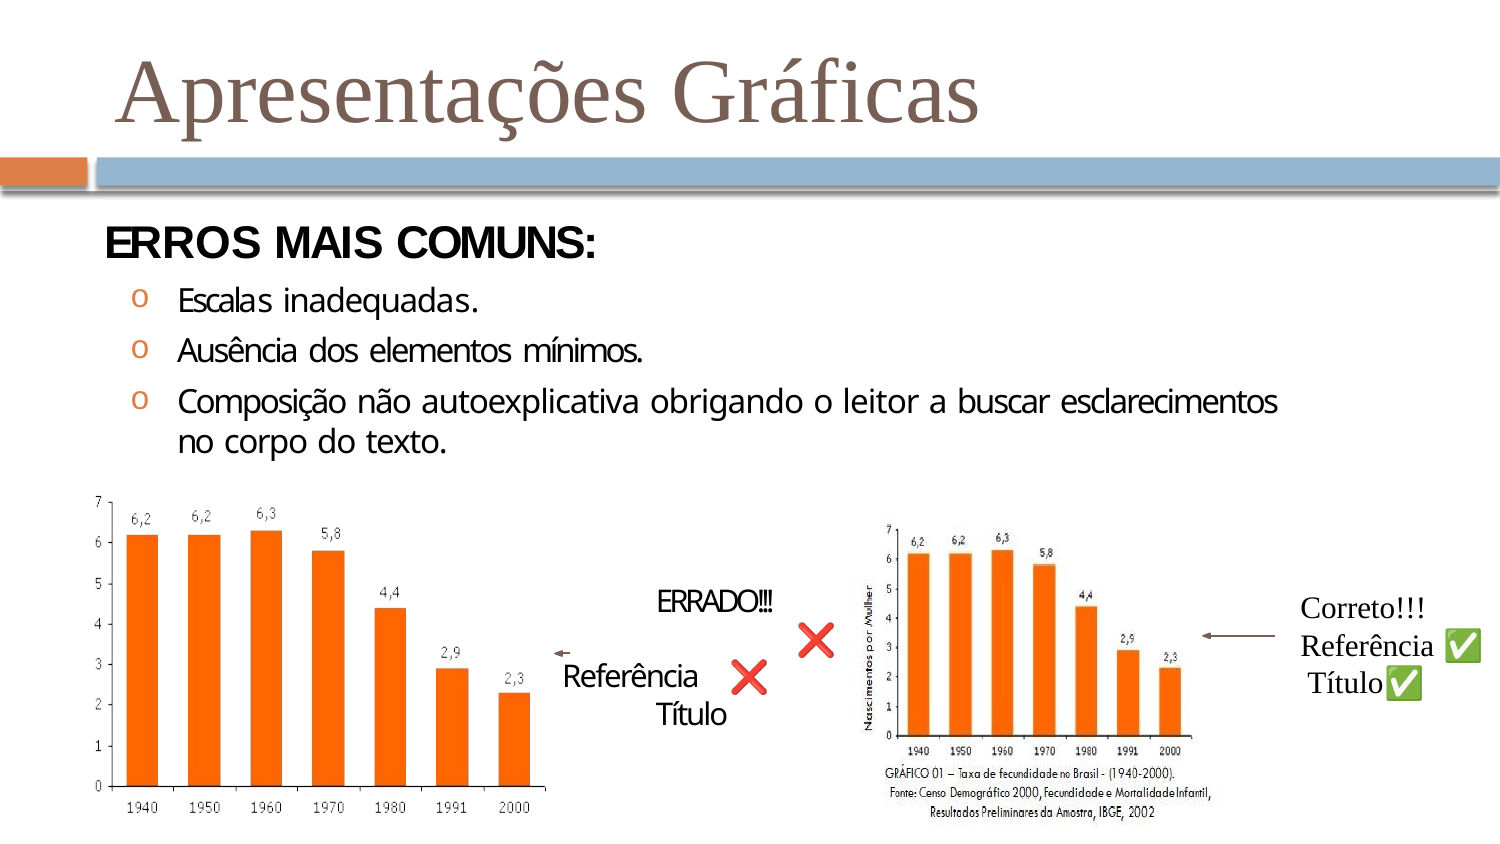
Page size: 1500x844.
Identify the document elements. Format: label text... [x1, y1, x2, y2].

picture [796, 621, 836, 659]
text_box ERRADO!!! Referência Título [559, 579, 791, 732]
title Apresentações Gráficas [112, 28, 984, 172]
picture [0, 156, 1500, 203]
picture [1443, 626, 1483, 665]
picture [90, 486, 553, 820]
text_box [553, 649, 564, 658]
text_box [853, 516, 1276, 830]
picture [1384, 664, 1424, 702]
text_box ERROS MAIS COMUNS: Escalas inadequadas. Ausência dos elementos mínimos. Composição não autoexplicativa obrigando o leitor a buscar esclarecimentos no corpo do texto. [53, 200, 1299, 461]
text_box Correto!!! Referência Título [1298, 585, 1438, 700]
picture [729, 658, 769, 696]
